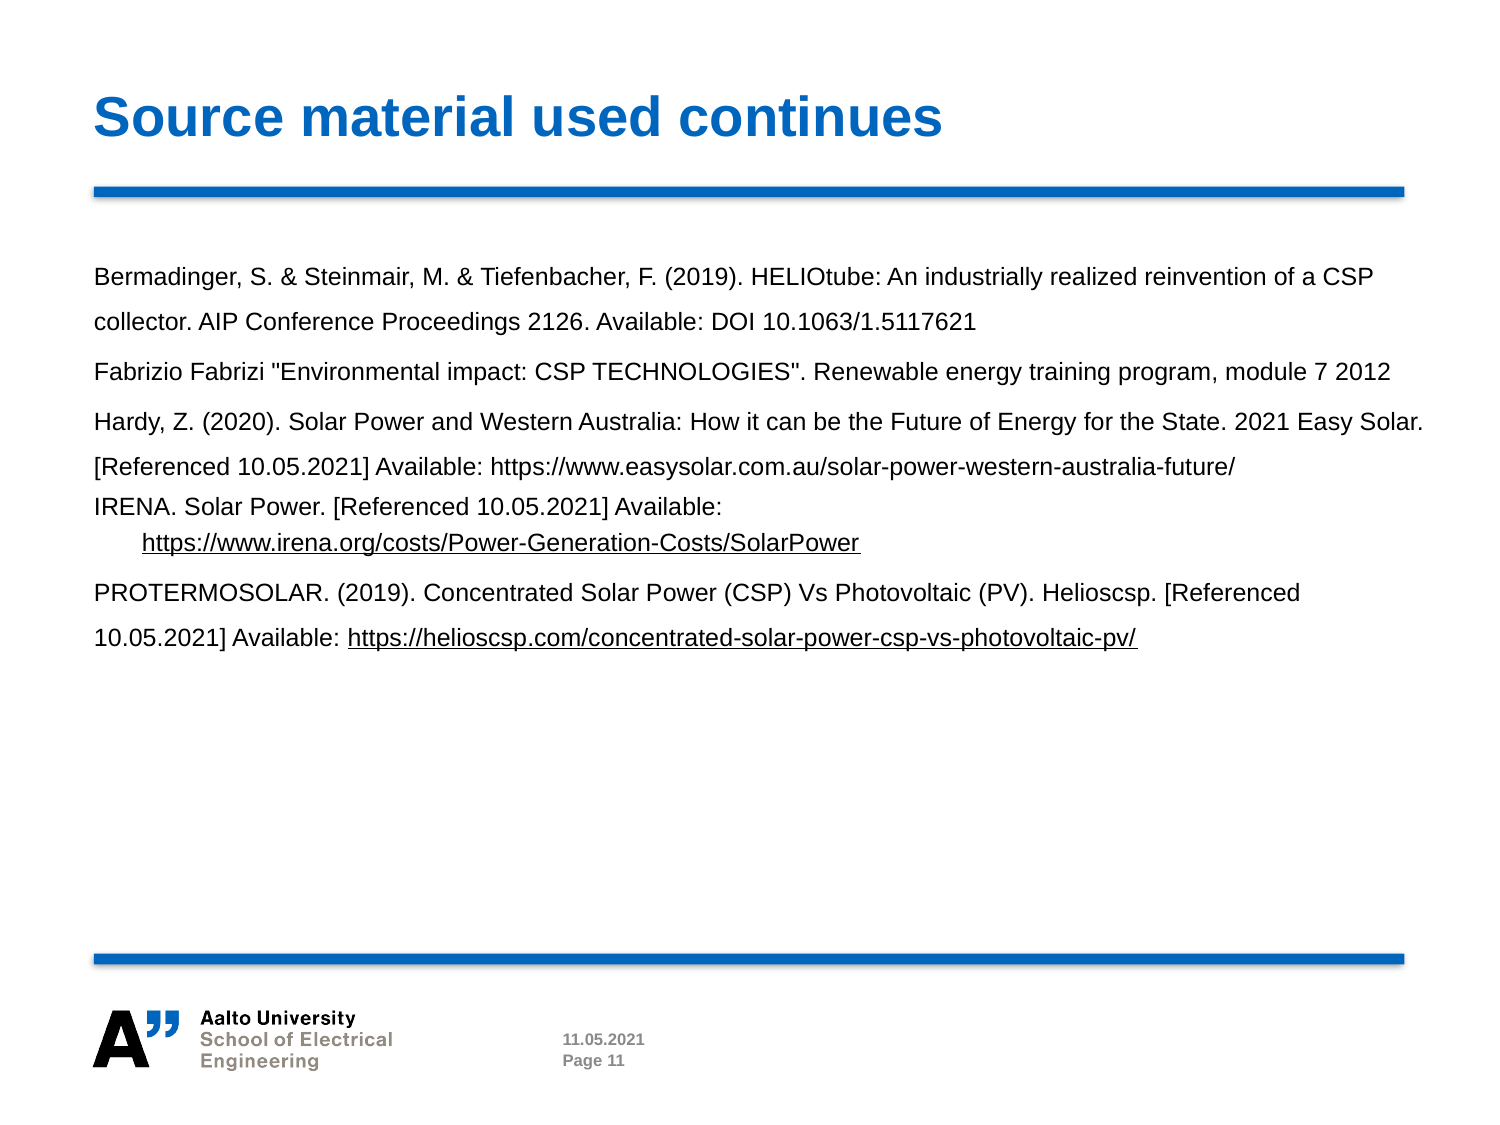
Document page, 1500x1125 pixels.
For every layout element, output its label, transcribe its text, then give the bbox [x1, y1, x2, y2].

list Bermadinger, S. & Steinmair, M. & Tiefenbacher, F. (2019). HELIOtube: An industrially realized reinvention of a CSP collector. AIP Conference Proceedings 2126. Available: DOI 10.1063/1.5117621 Fabrizio Fabrizi "Environmental impact: CSP TECHNOLOGIES". Renewable energy training program, module 7 2012 Hardy, Z. (2020). Solar Power and Western Australia: How it can be the Future of Energy for the State. 2021 Easy Solar. [Referenced 10.05.2021] Available: https://www.easysolar.com.au/solar-power-western-australia-future/ IRENA. Solar Power. [Referenced 10.05.2021] Available: https://www.irena.org/costs/Power-Generation-Costs/SolarPower PROTERMOSOLAR. (2019). Concentrated Solar Power (CSP) Vs Photovoltaic (PV). Helioscsp. [Referenced 10.05.2021] Available: https://helioscsp.com/concentrated-solar-power-csp-vs-photovoltaic-pv/ [93, 245, 1429, 925]
slide_number Page 11 [562, 1050, 816, 1071]
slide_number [562, 1029, 816, 1050]
picture [35, 953, 449, 1125]
title Source material used continues [93, 80, 1369, 228]
